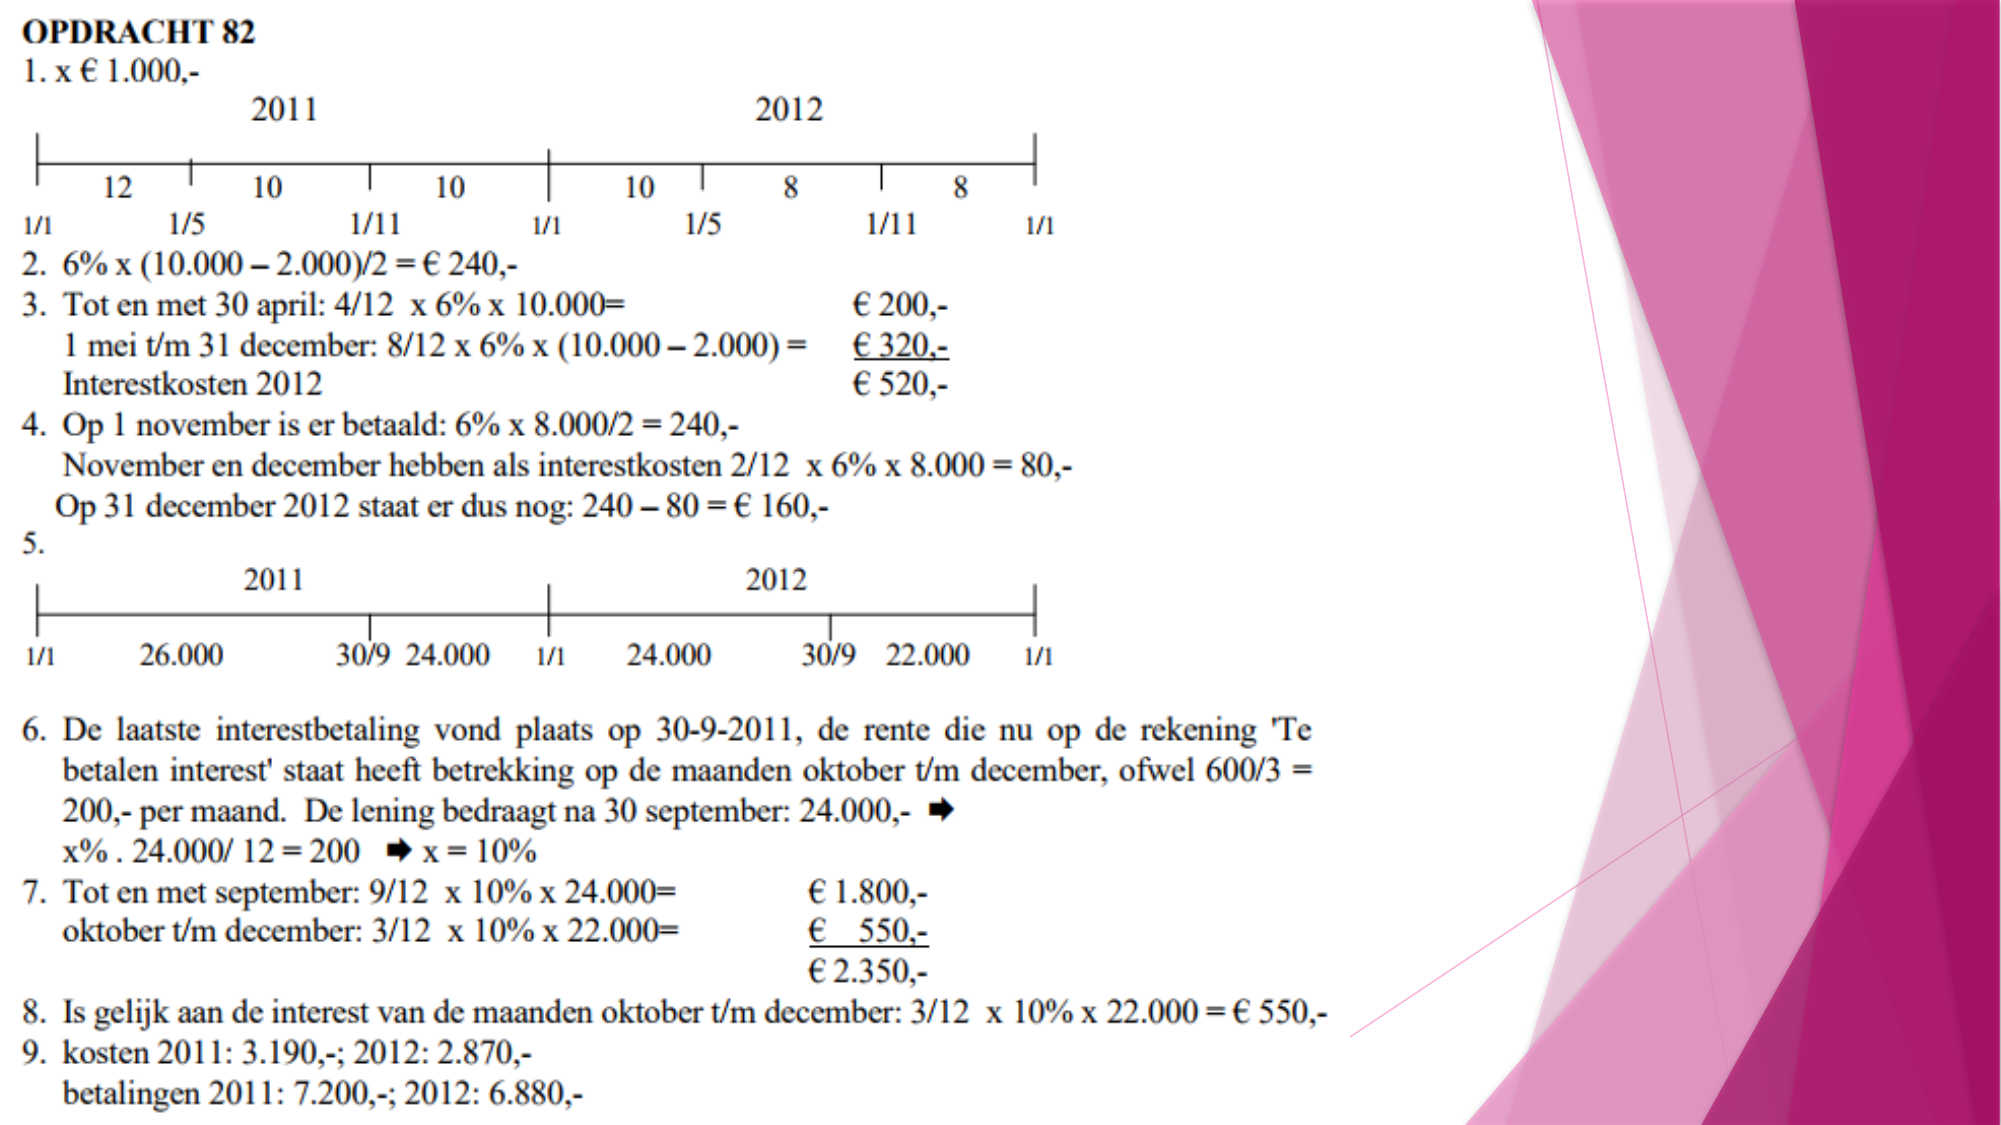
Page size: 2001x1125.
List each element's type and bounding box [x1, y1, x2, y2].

picture [0, 0, 1351, 1125]
